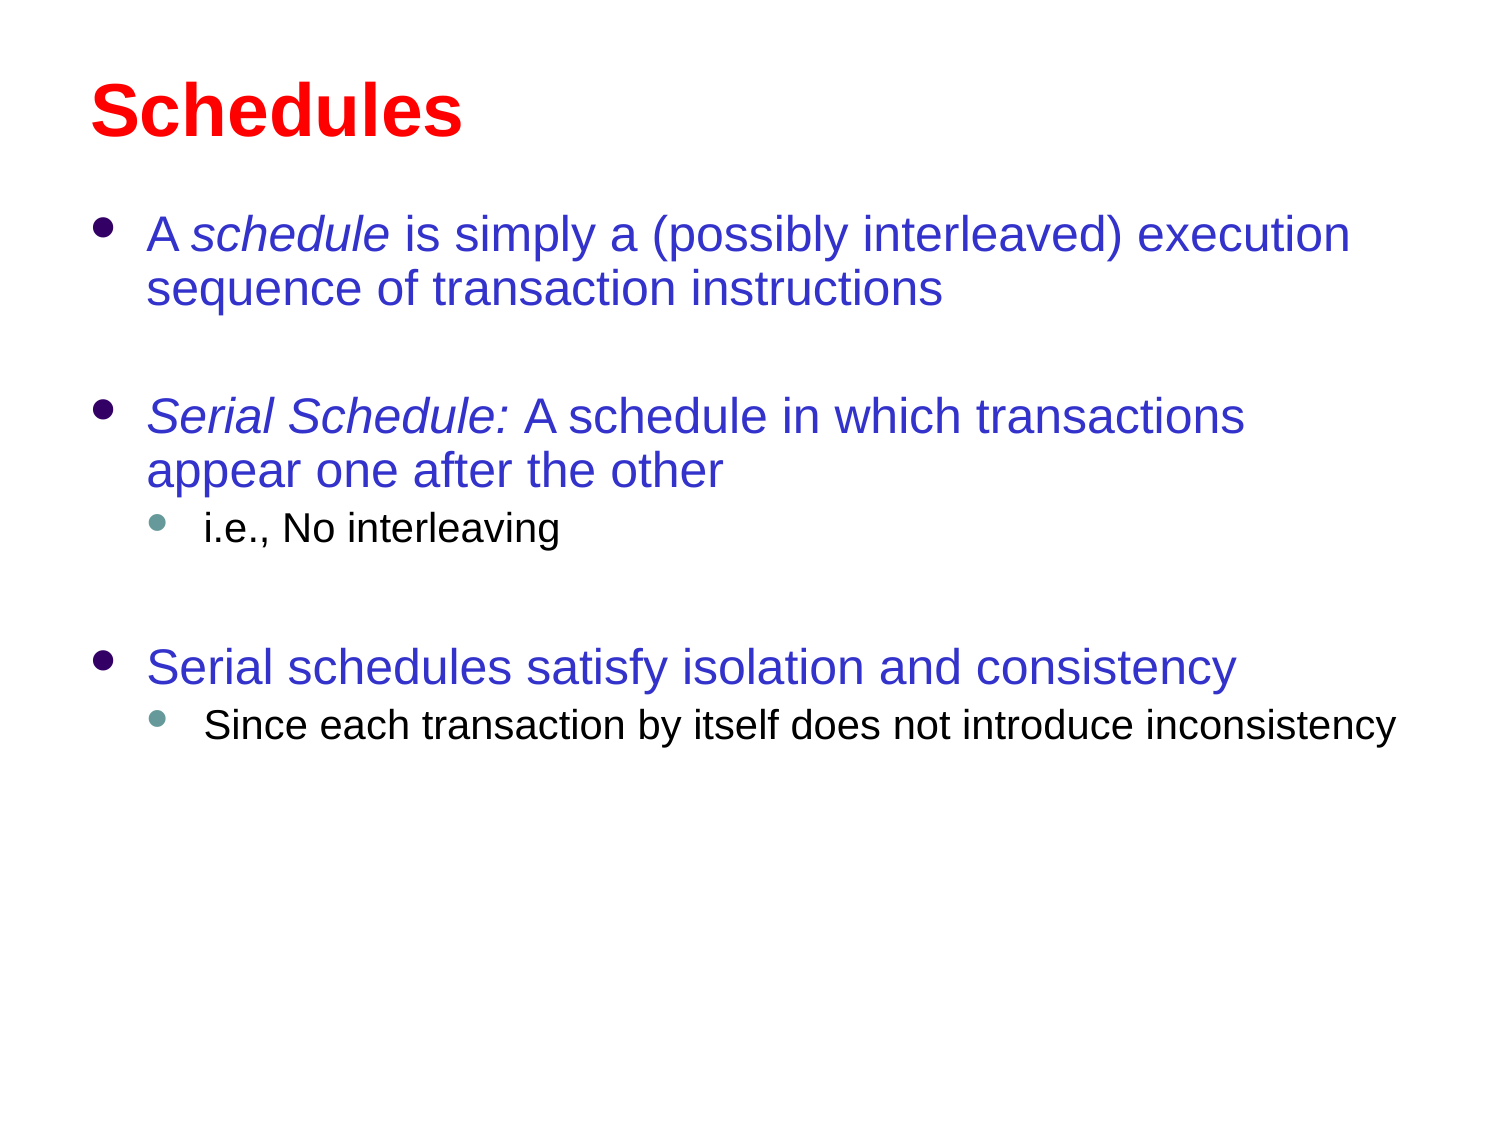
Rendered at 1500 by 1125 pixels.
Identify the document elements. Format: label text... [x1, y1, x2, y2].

list A schedule is simply a (possibly interleaved) execution sequence of transaction instructions Serial Schedule: A schedule in which transactions appear one after the other i.e., No interleaving Serial schedules satisfy isolation and consistency Since each transaction by itself does not introduce inconsistency [74, 200, 1426, 863]
title Schedules [74, 19, 1313, 160]
